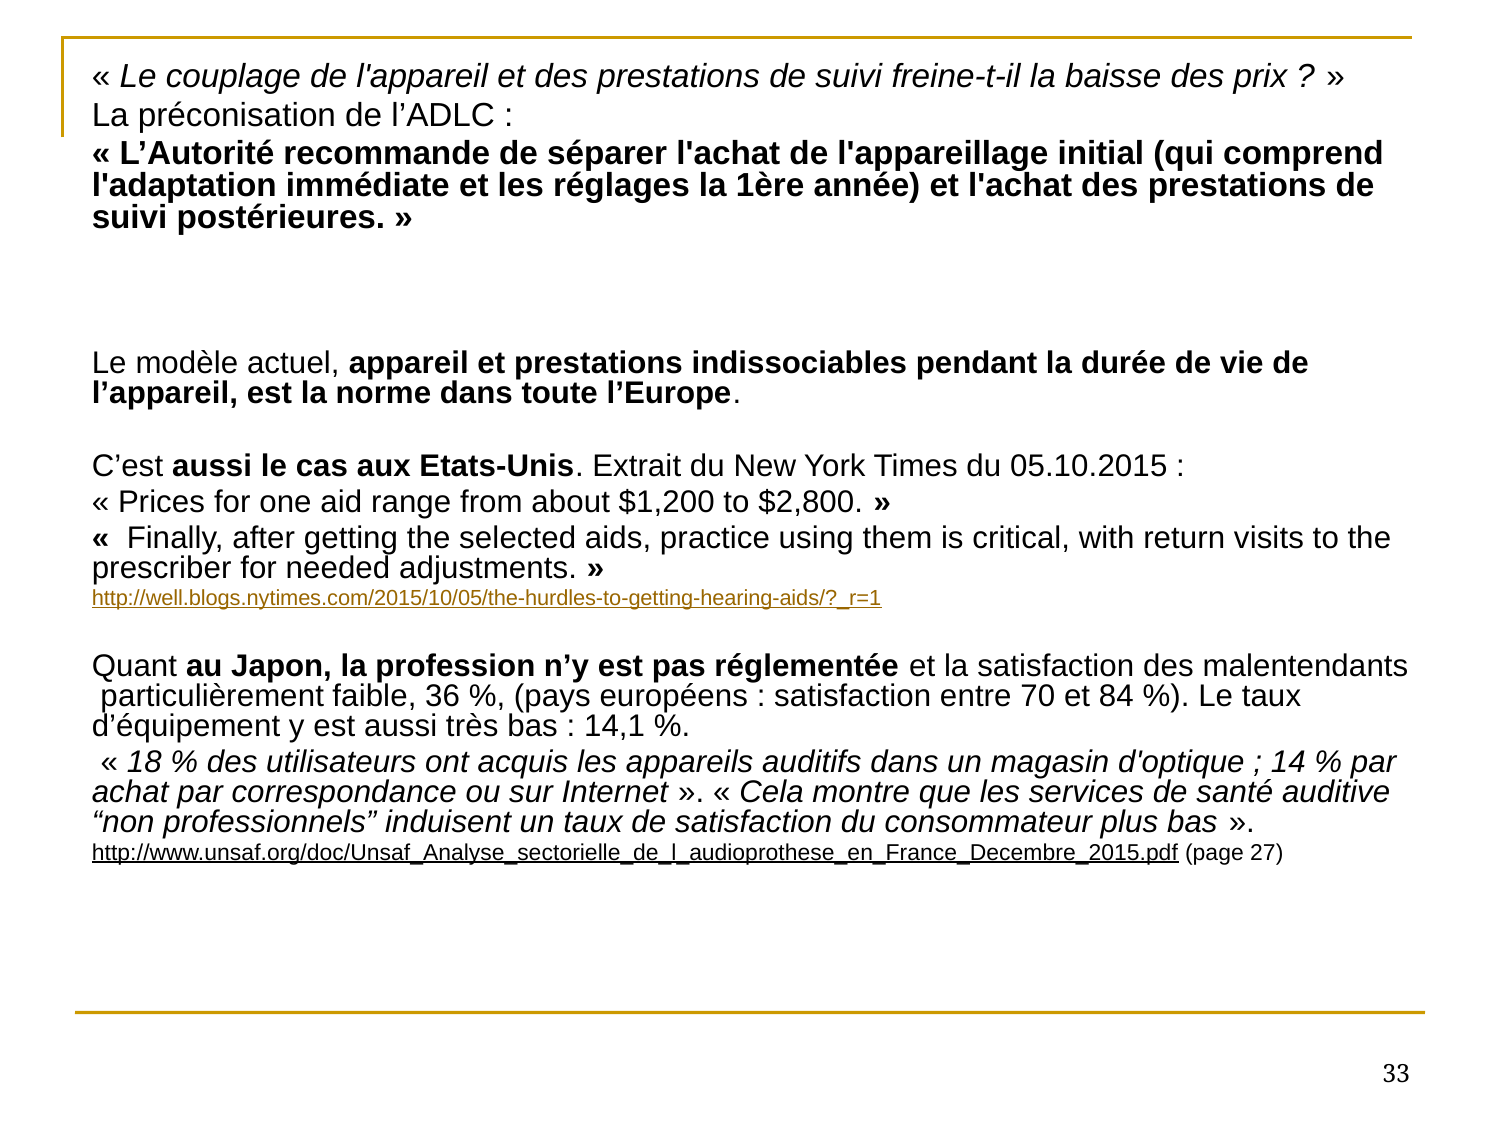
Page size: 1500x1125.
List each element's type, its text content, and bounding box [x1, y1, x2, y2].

list « Le couplage de l'appareil et des prestations de suivi freine-t-il la baisse des prix ? » La préconisation de l’ADLC : « L’Autorité recommande de séparer l'achat de l'appareillage initial (qui comprend l'adaptation immédiate et les réglages la 1ère année) et l'achat des prestations de suivi postérieures. » Le modèle actuel, appareil et prestations indissociables pendant la durée de vie de l’appareil, est la norme dans toute l’Europe. C’est aussi le cas aux Etats-Unis. Extrait du New York Times du 05.10.2015 : « Prices for one aid range from about $1,200 to $2,800. » « Finally, after getting the selected aids, practice using them is critical, with return visits to the prescriber for needed adjustments. » http://well.blogs.nytimes.com/2015/10/05/the-hurdles-to-getting-hearing-aids/?_r=1 Quant au Japon, la profession n’y est pas réglementée et la satisfaction des malentendants particulièrement faible, 36 %, (pays européens : satisfaction entre 70 et 84 %). Le taux d’équipement y est aussi très bas : 14,1 %. « 18 % des utilisateurs ont acquis les appareils auditifs dans un magasin d'optique ; 14 % par achat par correspondance ou sur Internet ». « Cela montre que les services de santé auditive “non professionnels” induisent un taux de satisfaction du consommateur plus bas ». http://www.unsaf.org/doc/Unsaf_Analyse_sectorielle_de_l_audioprothese_en_France_Decembre_2015.pdf (page 27) [76, 54, 1428, 1012]
text_box 33 [1074, 1024, 1425, 1100]
